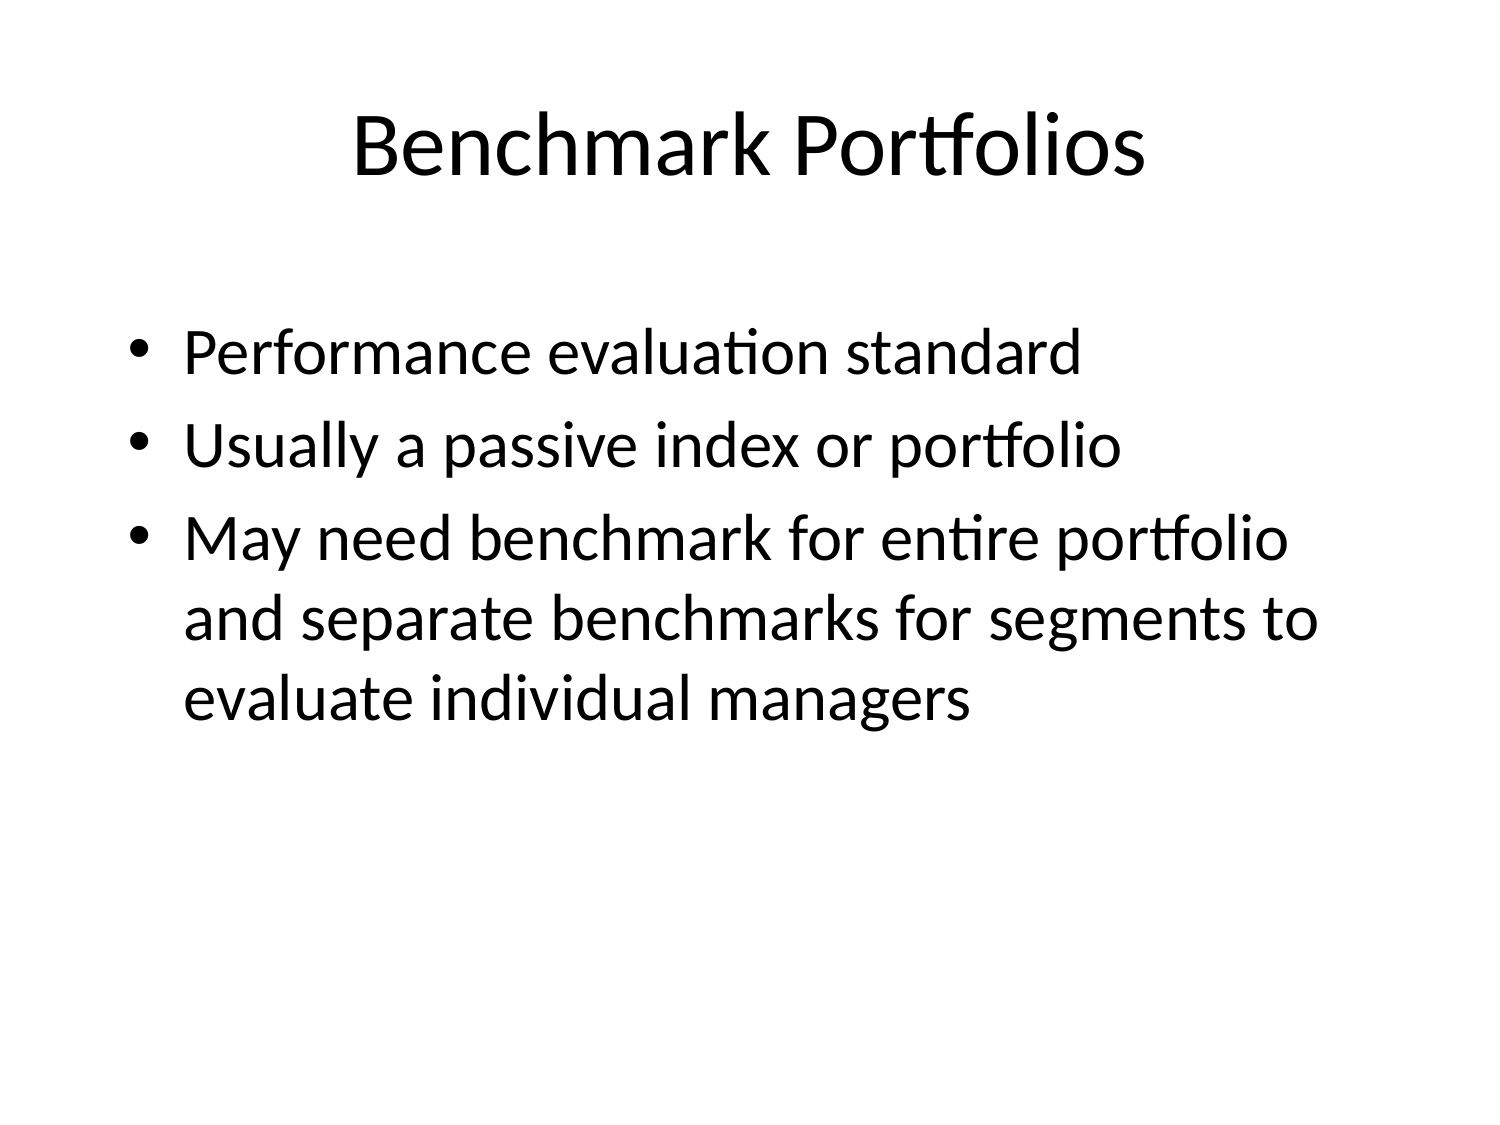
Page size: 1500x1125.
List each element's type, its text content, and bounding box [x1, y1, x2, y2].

list Performance evaluation standard Usually a passive index or portfolio May need benchmark for entire portfolio and separate benchmarks for segments to evaluate individual managers [112, 299, 1388, 975]
title Benchmark Portfolios [75, 45, 1425, 233]
